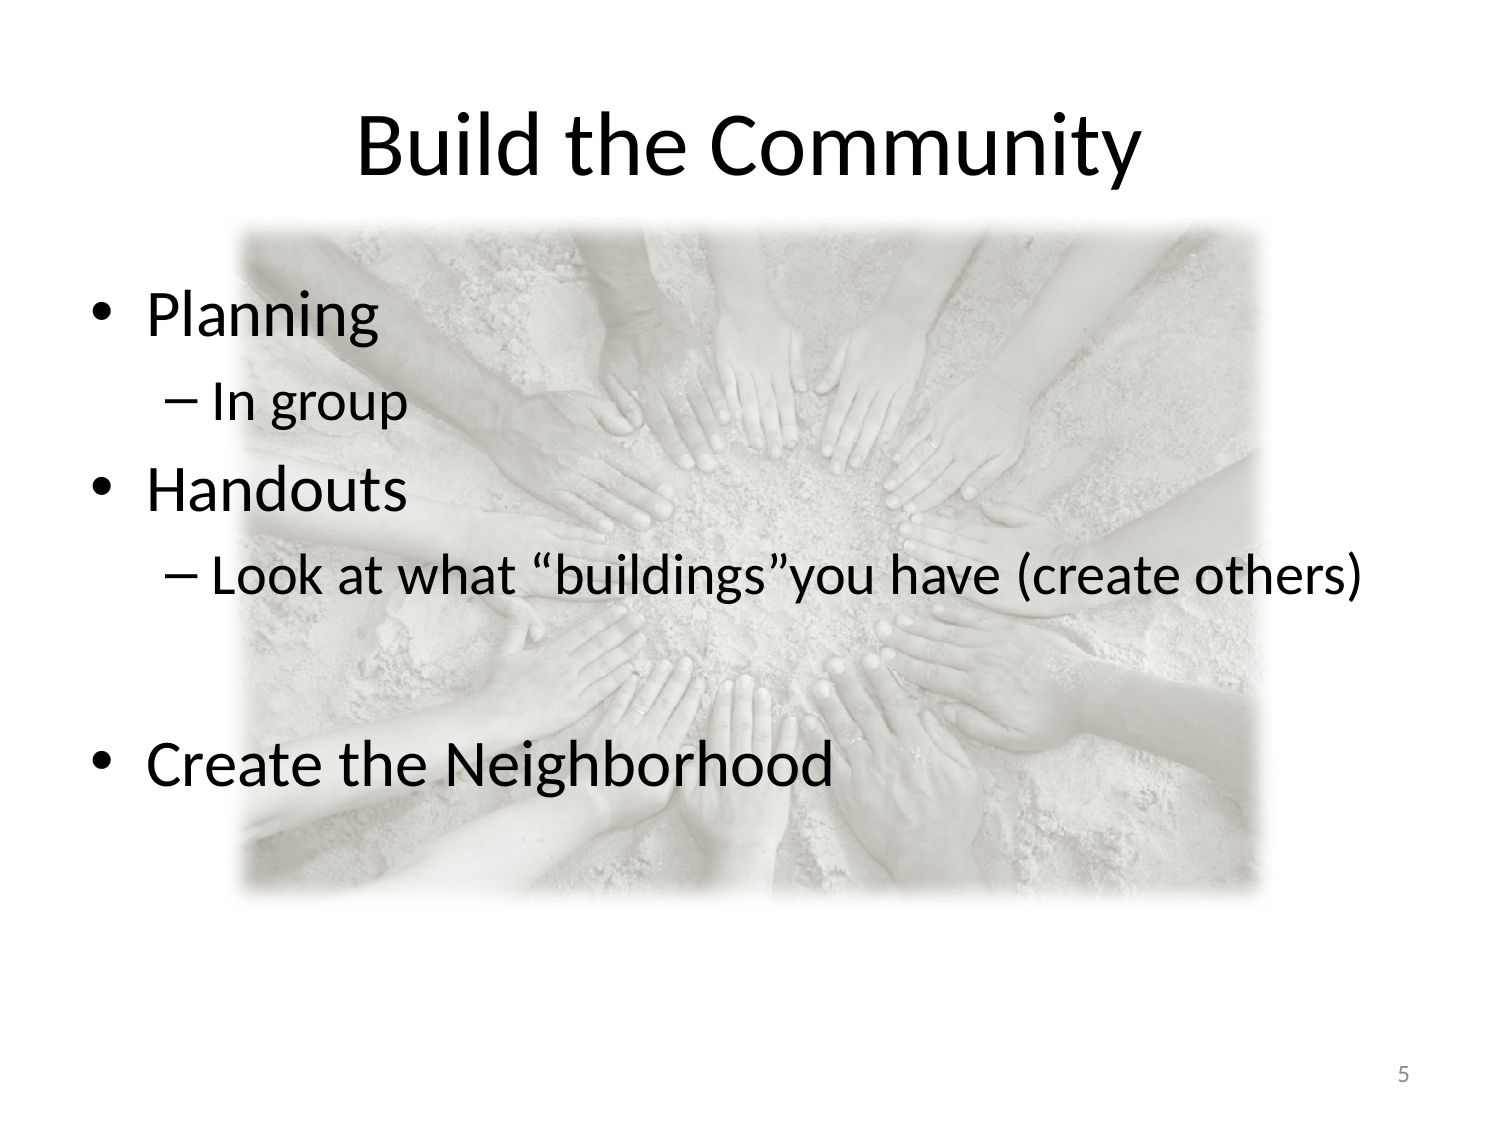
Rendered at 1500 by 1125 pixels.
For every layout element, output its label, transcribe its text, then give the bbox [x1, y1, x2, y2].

list Planning In group Handouts Look at what “buildings”you have (create others) Create the Neighborhood [75, 262, 1425, 1005]
slide_number 5 [1074, 1042, 1425, 1103]
title Build the Community [75, 45, 1425, 233]
